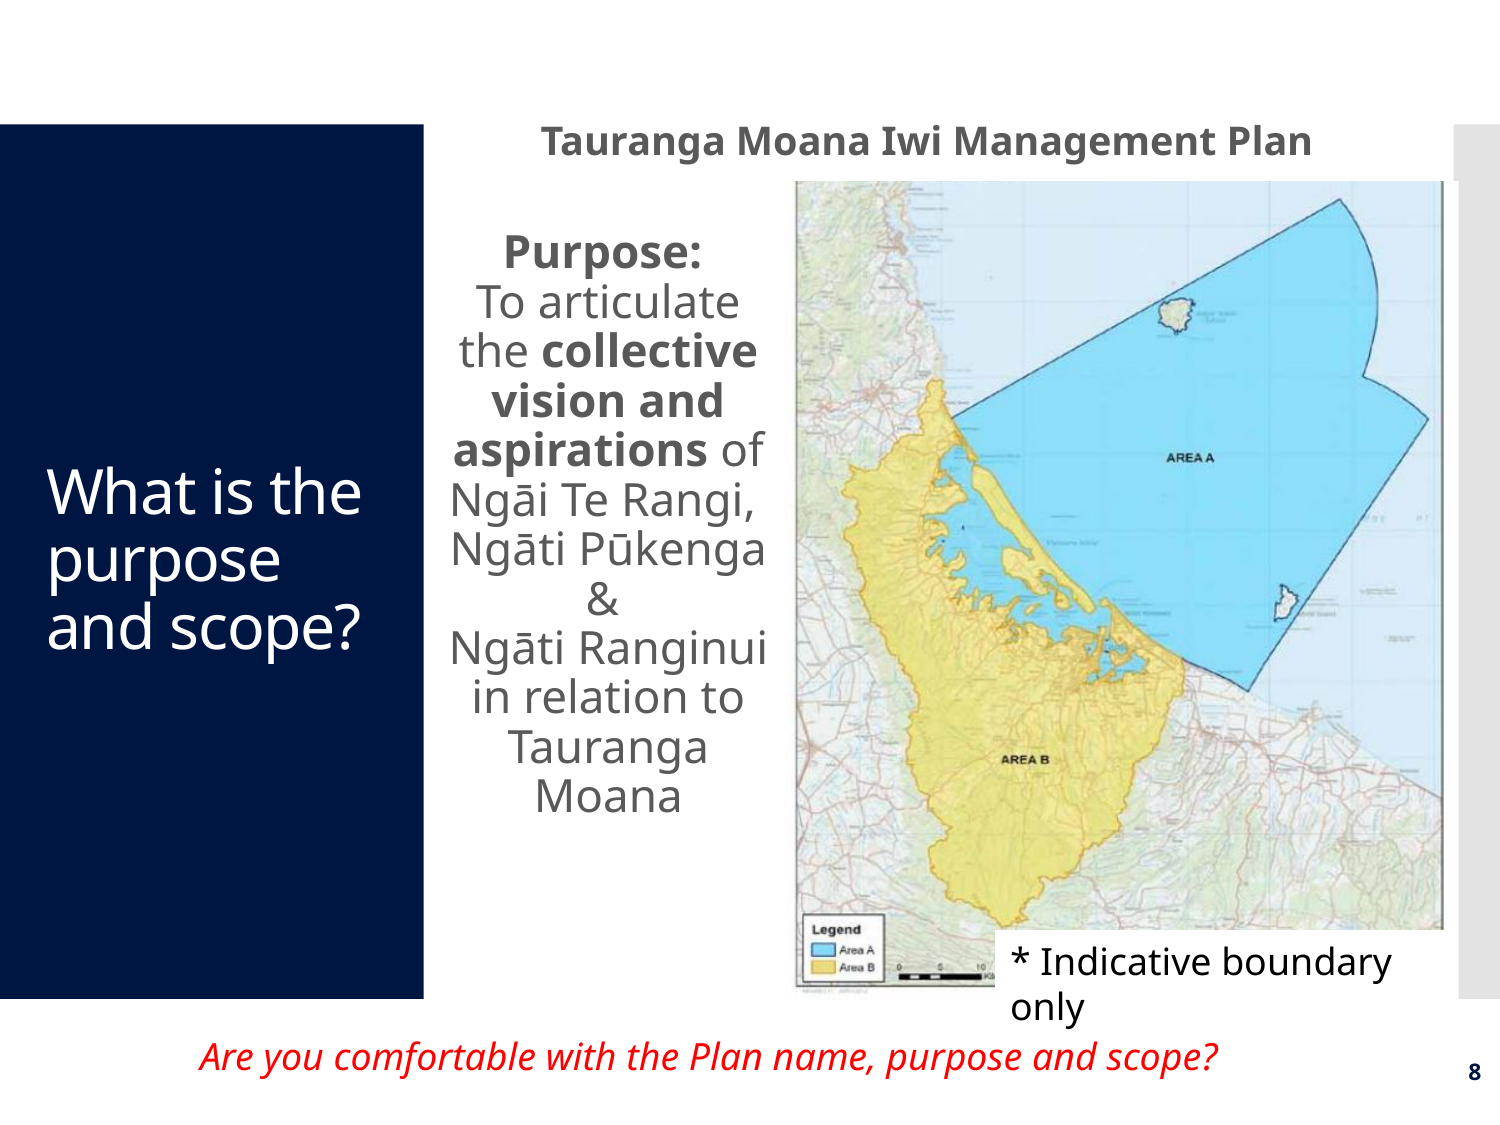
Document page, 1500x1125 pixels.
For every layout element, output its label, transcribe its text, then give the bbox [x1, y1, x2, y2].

picture [785, 181, 1459, 1000]
slide_number 8 [1308, 1042, 1497, 1103]
title What is the purpose and scope? [31, 184, 394, 940]
text_box Tauranga Moana Iwi Management Plan [525, 67, 1426, 218]
text_box Are you comfortable with the Plan name, purpose and scope? [185, 1025, 1426, 1086]
text_box Purpose: To articulate the collective vision and aspirations of Ngāi Te Rangi, Ngāti Pūkenga & Ngāti Ranginui in relation to Tauranga Moana [427, 184, 785, 1000]
text_box * Indicative boundary only [995, 1000, 1456, 1035]
